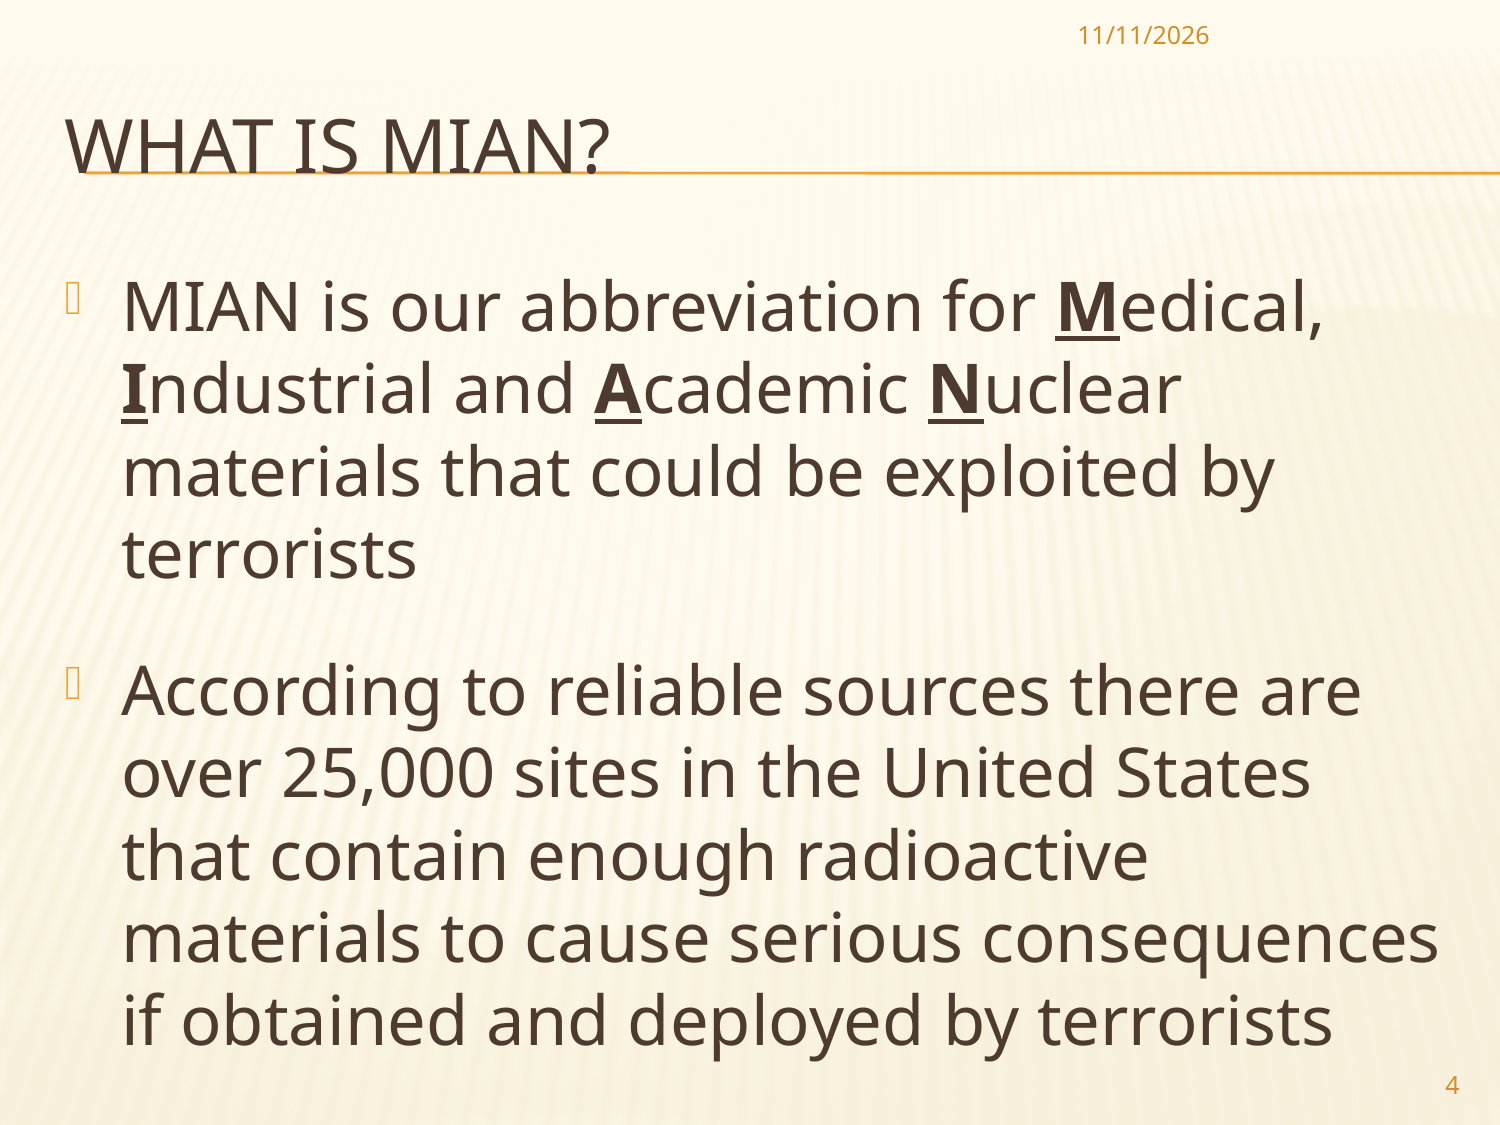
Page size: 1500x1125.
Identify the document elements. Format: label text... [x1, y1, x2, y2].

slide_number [1062, 12, 1475, 60]
list MIAN is our abbreviation for Medical, Industrial and Academic Nuclear materials that could be exploited by terrorists According to reliable sources there are over 25,000 sites in the United States that contain enough radioactive materials to cause serious consequences if obtained and deployed by terrorists [50, 254, 1475, 998]
title What is MIAN? [50, 75, 1475, 213]
slide_number 4 [1350, 1061, 1475, 1103]
